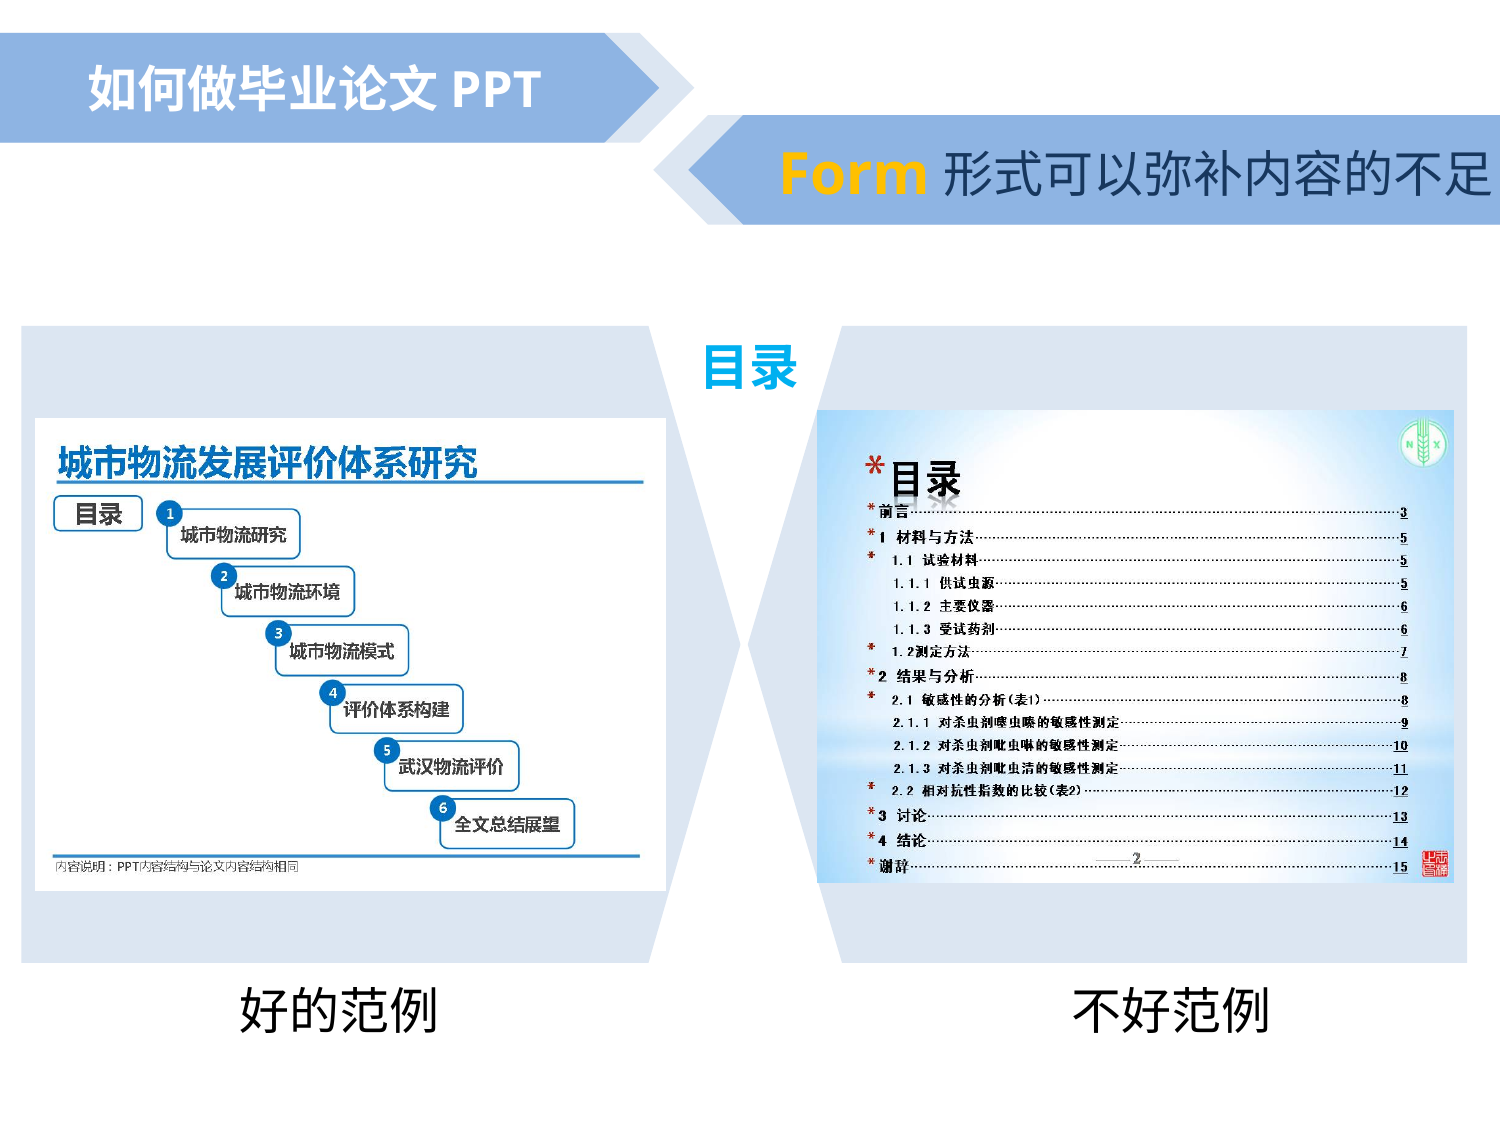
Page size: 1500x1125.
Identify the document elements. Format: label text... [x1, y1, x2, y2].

text_box [23, 328, 739, 961]
text_box [691, 117, 1500, 223]
text_box 形式可以弥补内容的不足 [928, 135, 1500, 210]
text_box [605, 35, 692, 141]
text_box Form [763, 128, 945, 214]
text_box 如何做毕业论文PPT [0, 35, 657, 141]
picture [817, 410, 1454, 883]
text_box 目录 [597, 328, 903, 403]
text_box [819, 328, 1466, 961]
text_box [656, 117, 743, 223]
text_box 不好范例 [1019, 972, 1325, 1048]
text_box [749, 417, 817, 872]
text_box 好的范例 [187, 972, 493, 1048]
picture [35, 418, 666, 891]
